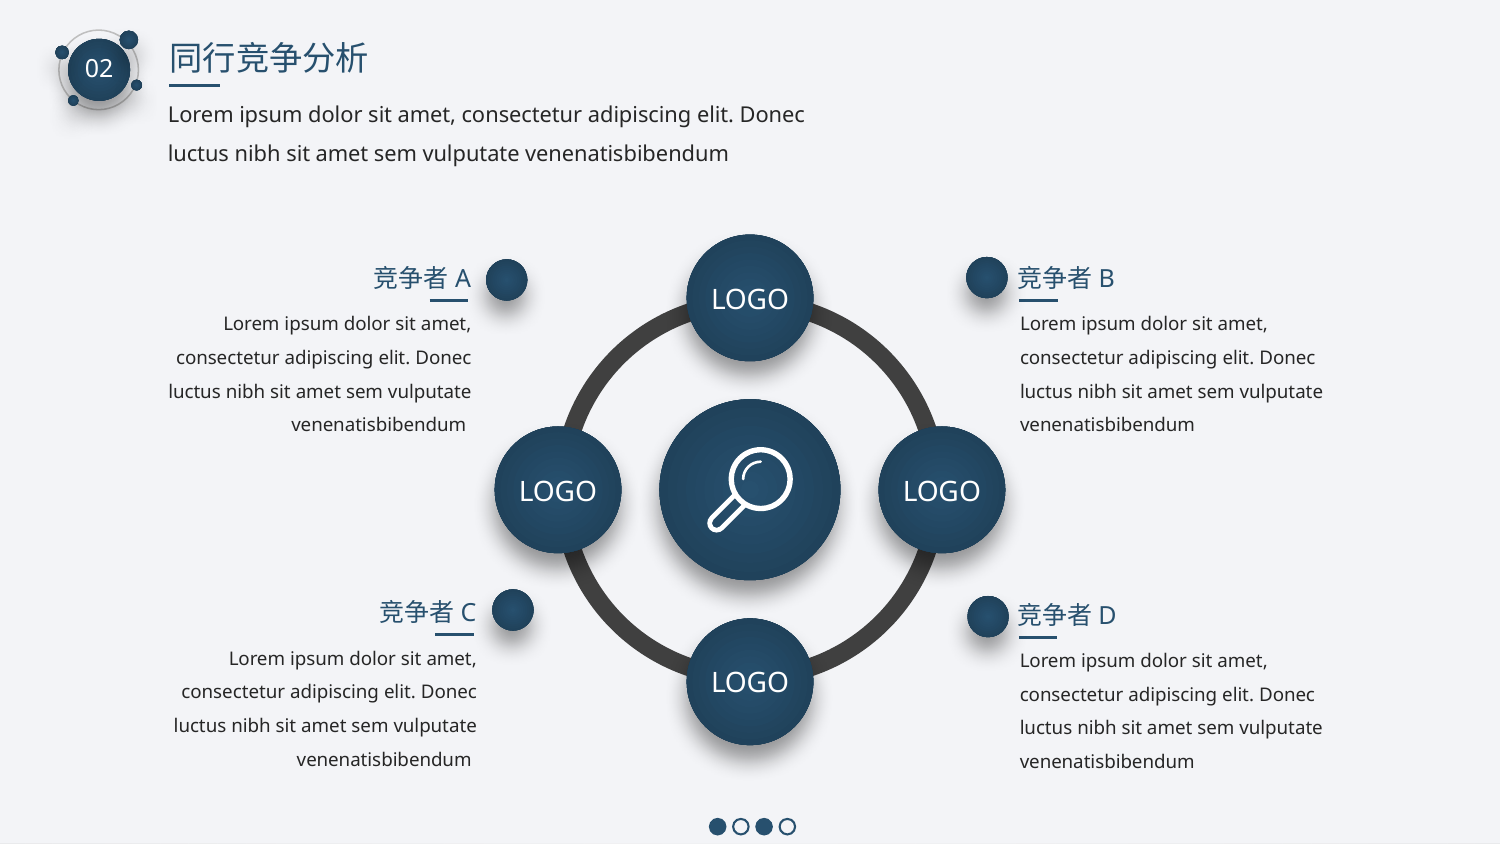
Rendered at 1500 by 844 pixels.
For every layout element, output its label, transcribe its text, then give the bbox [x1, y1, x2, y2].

text_box LOGO [685, 233, 815, 363]
text_box [575, 575, 684, 672]
text_box LOGO [685, 617, 815, 747]
text_box [815, 575, 924, 673]
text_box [707, 447, 793, 533]
text_box 02 [70, 45, 129, 91]
text_box LOGO [493, 425, 623, 555]
text_box [564, 309, 673, 430]
text_box Lorem ipsum dolor sit amet, consectetur adipiscing elit. Donec luctus nibh sit amet sem vulputate venenatisbibendum [119, 293, 486, 443]
text_box [658, 398, 842, 582]
text_box [826, 309, 936, 430]
text_box [965, 255, 1009, 300]
text_box 竞争者B [1002, 255, 1288, 300]
text_box [492, 588, 535, 632]
text_box [966, 594, 1010, 639]
text_box 竞争者A [200, 255, 486, 300]
text_box 竞争者C [206, 589, 492, 635]
text_box LOGO [877, 425, 1007, 555]
text_box Lorem ipsum dolor sit amet, consectetur adipiscing elit. Donec luctus nibh sit amet sem vulputate venenatisbibendum [1005, 629, 1371, 780]
text_box Lorem ipsum dolor sit amet, consectetur adipiscing elit. Donec luctus nibh sit amet sem vulputate venenatisbibendum [125, 627, 492, 778]
text_box Lorem ipsum dolor sit amet, consectetur adipiscing elit. Donec luctus nibh sit amet sem vulputate venenatisbibendum [153, 79, 825, 174]
text_box [485, 258, 529, 302]
text_box 同行竞争分析 [154, 30, 384, 79]
text_box Lorem ipsum dolor sit amet, consectetur adipiscing elit. Donec luctus nibh sit amet sem vulputate venenatisbibendum [1005, 293, 1371, 443]
text_box 竞争者D [1002, 591, 1288, 637]
